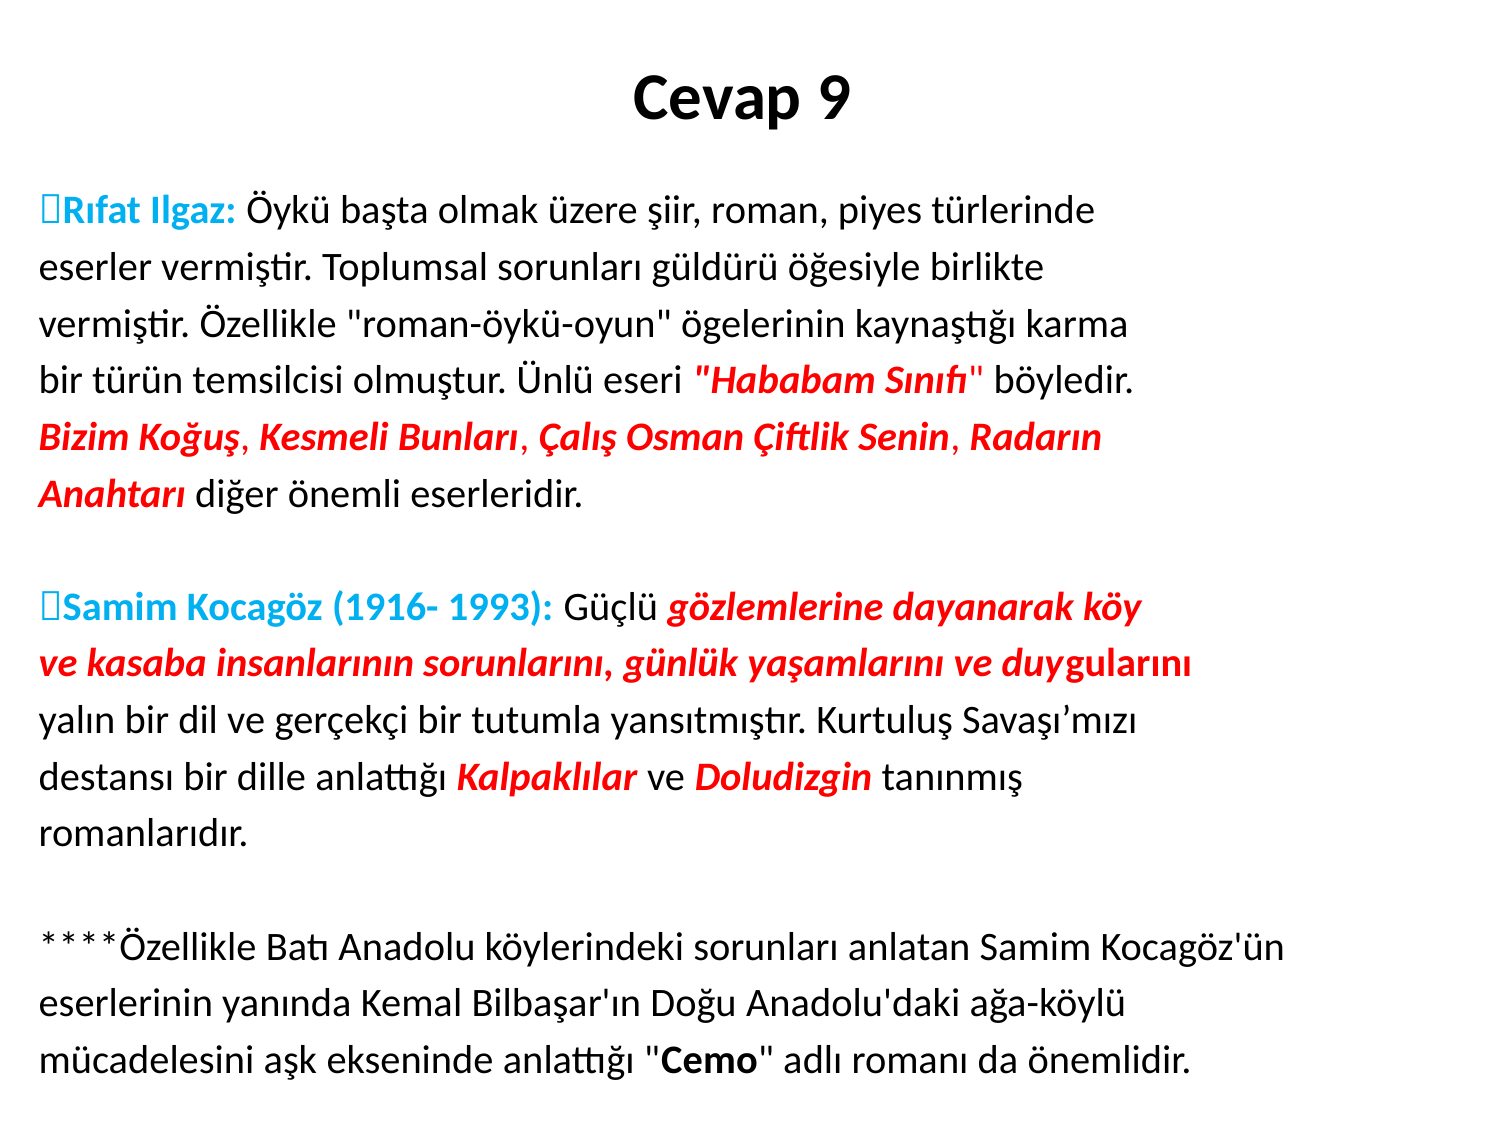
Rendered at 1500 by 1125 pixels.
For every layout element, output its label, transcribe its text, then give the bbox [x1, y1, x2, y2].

list Rıfat Ilgaz: Öykü başta olmak üzere şiir, roman, piyes türlerinde eserler vermiştir. Toplumsal sorunları güldürü öğesiyle birlikte vermiştir. Özellikle "roman-öykü-oyun" ögelerinin kaynaştığı karma bir türün temsilcisi olmuştur. Ünlü eseri "Hababam Sınıfı" böyledir. Bizim Koğuş, Kesmeli Bunları, Çalış Osman Çiftlik Senin, Radarın Anahtarı diğer önemli eserleridir. Samim Kocagöz (1916- 1993): Güçlü gözlemlerine dayanarak köy ve kasaba insanlarının sorunlarını, günlük yaşamlarını ve duygularını yalın bir dil ve gerçekçi bir tutumla yansıtmıştır. Kurtuluş Savaşı’mızı destansı bir dille anlattığı Kalpaklılar ve Doludizgin tanınmış romanlarıdır. ****Özellikle Batı Anadolu köylerindeki sorunları anlatan Samim Kocagöz'ün eserlerinin yanında Kemal Bilbaşar'ın Doğu Anadolu'daki ağa-köylü mücadelesini aşk ekseninde anlattığı "Cemo" adlı romanı da önemlidir. [23, 175, 1477, 1090]
title Cevap 9 [75, 45, 1425, 141]
